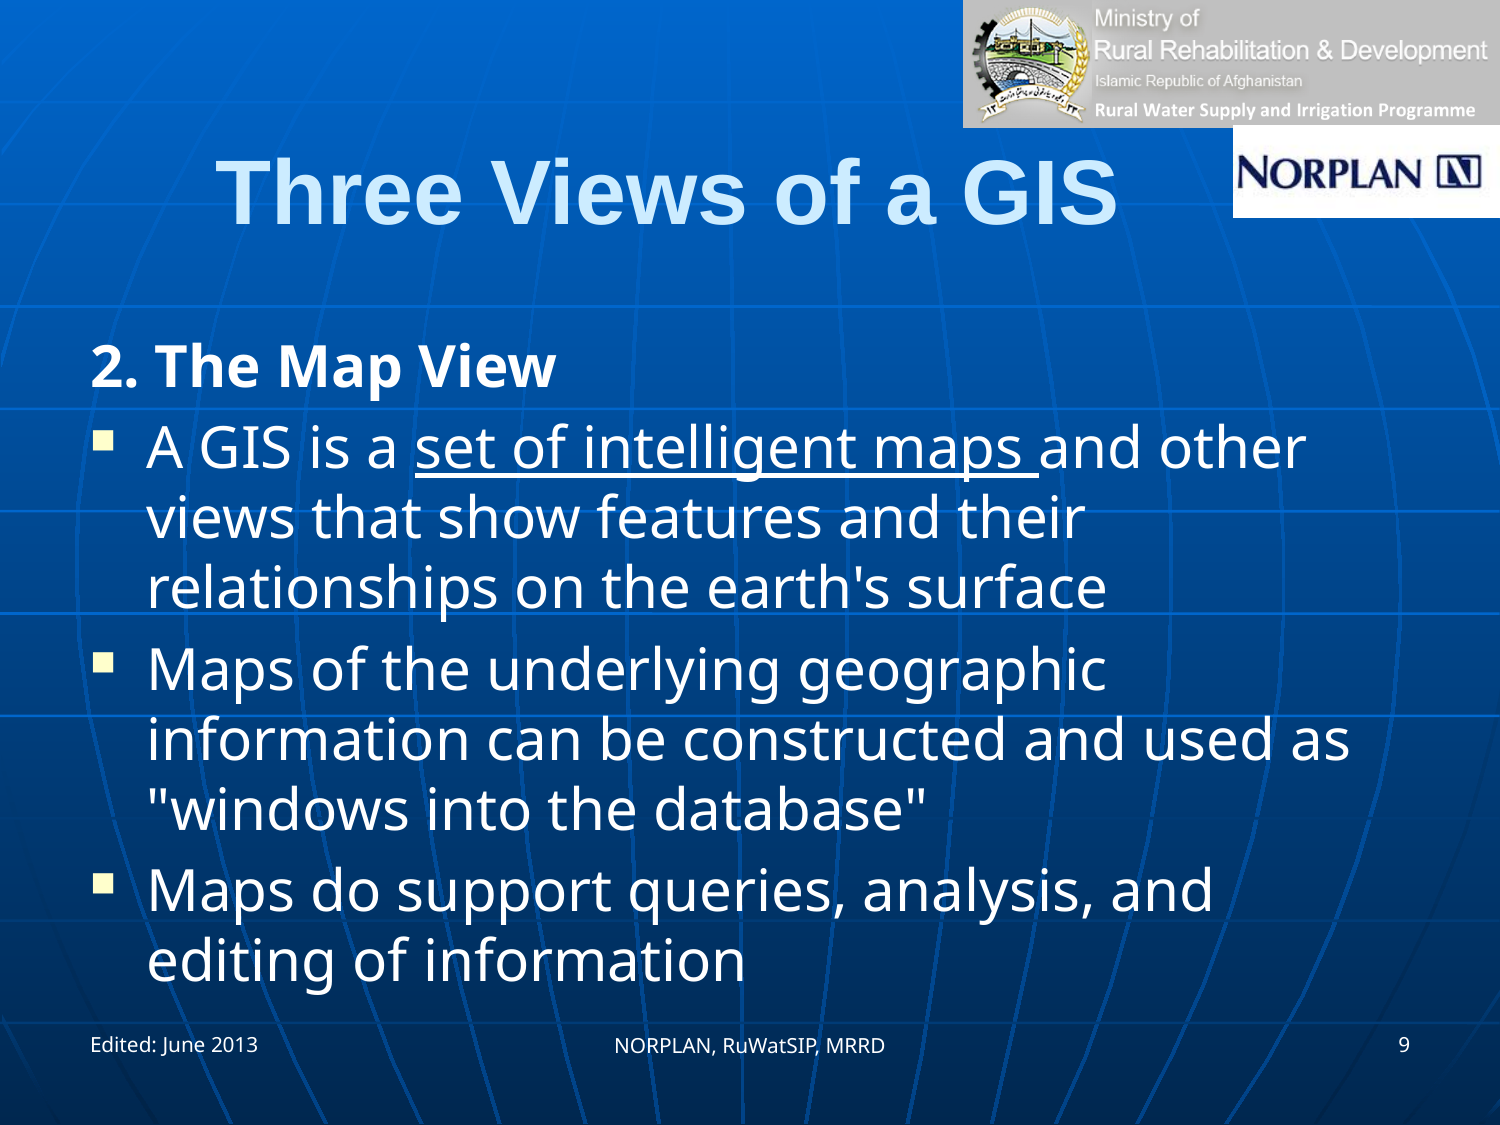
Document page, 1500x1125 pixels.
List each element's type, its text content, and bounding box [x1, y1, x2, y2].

title Three Views of a GIS [74, 93, 1262, 282]
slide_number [74, 1023, 426, 1100]
slide_number 9 [1074, 1023, 1426, 1100]
list 2. The Map View A GIS is a set of intelligent maps and other views that show features and their relationships on the earth's surface Maps of the underlying geographic information can be constructed and used as "windows into the database" Maps do support queries, analysis, and editing of information [74, 320, 1426, 1006]
picture [963, 0, 1500, 218]
footer NORPLAN, RuWatSIP, MRRD [512, 1024, 988, 1101]
